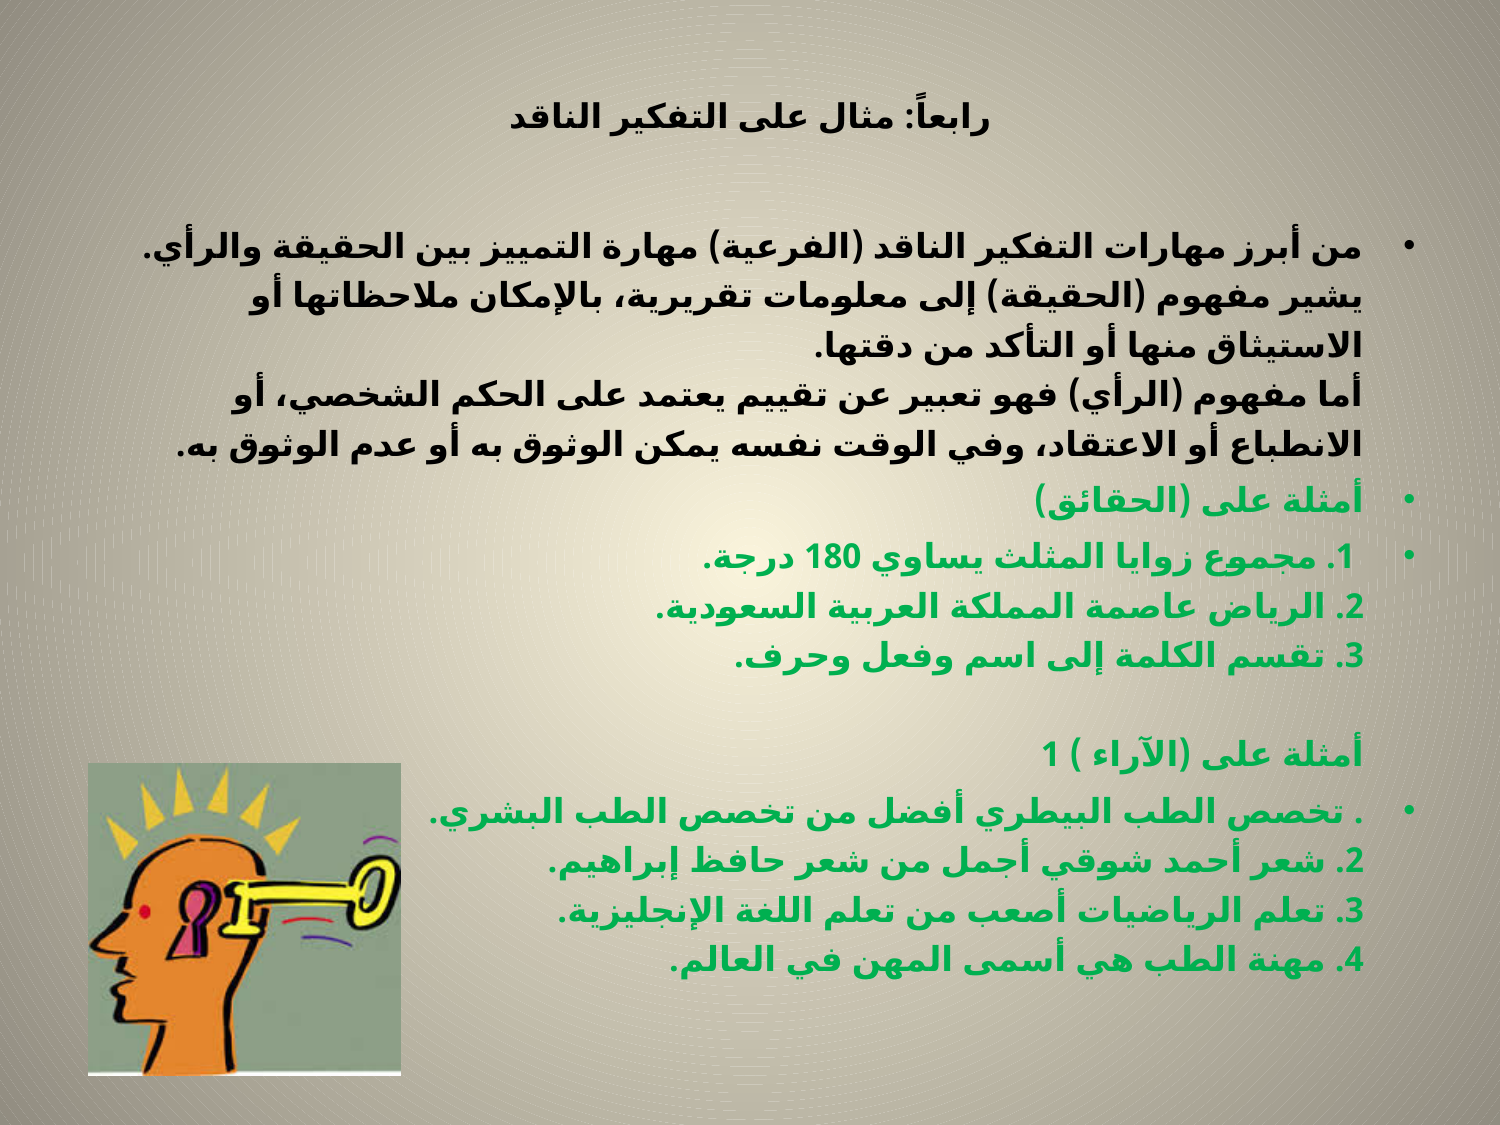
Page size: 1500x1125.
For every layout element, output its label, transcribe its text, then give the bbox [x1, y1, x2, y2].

title رابعاً: مثال على التفكير الناقد [75, 45, 1425, 185]
list من أبرز مهارات التفكير الناقد (الفرعية) مهارة التمييز بين الحقيقة والرأي. يشير مفهوم (الحقيقة) إلى معلومات تقريرية، بالإمكان ملاحظاتها أو الاستيثاق منها أو التأكد من دقتها. أما مفهوم (الرأي) فهو تعبير عن تقييم يعتمد على الحكم الشخصي، أو الانطباع أو الاعتقاد، وفي الوقت نفسه يمكن الوثوق به أو عدم الوثوق به. أمثلة على (الحقائق) 1. مجموع زوايا المثلث يساوي 180 درجة. 2. الرياض عاصمة المملكة العربية السعودية. 3. تقسم الكلمة إلى اسم وفعل وحرف. أمثلة على (الآراء ) 1 . تخصص الطب البيطري أفضل من تخصص الطب البشري. 2. شعر أحمد شوقي أجمل من شعر حافظ إبراهيم. 3. تعلم الرياضيات أصعب من تعلم اللغة الإنجليزية. 4. مهنة الطب هي أسمى المهن في العالم. [75, 208, 1425, 1005]
picture [88, 762, 402, 1076]
